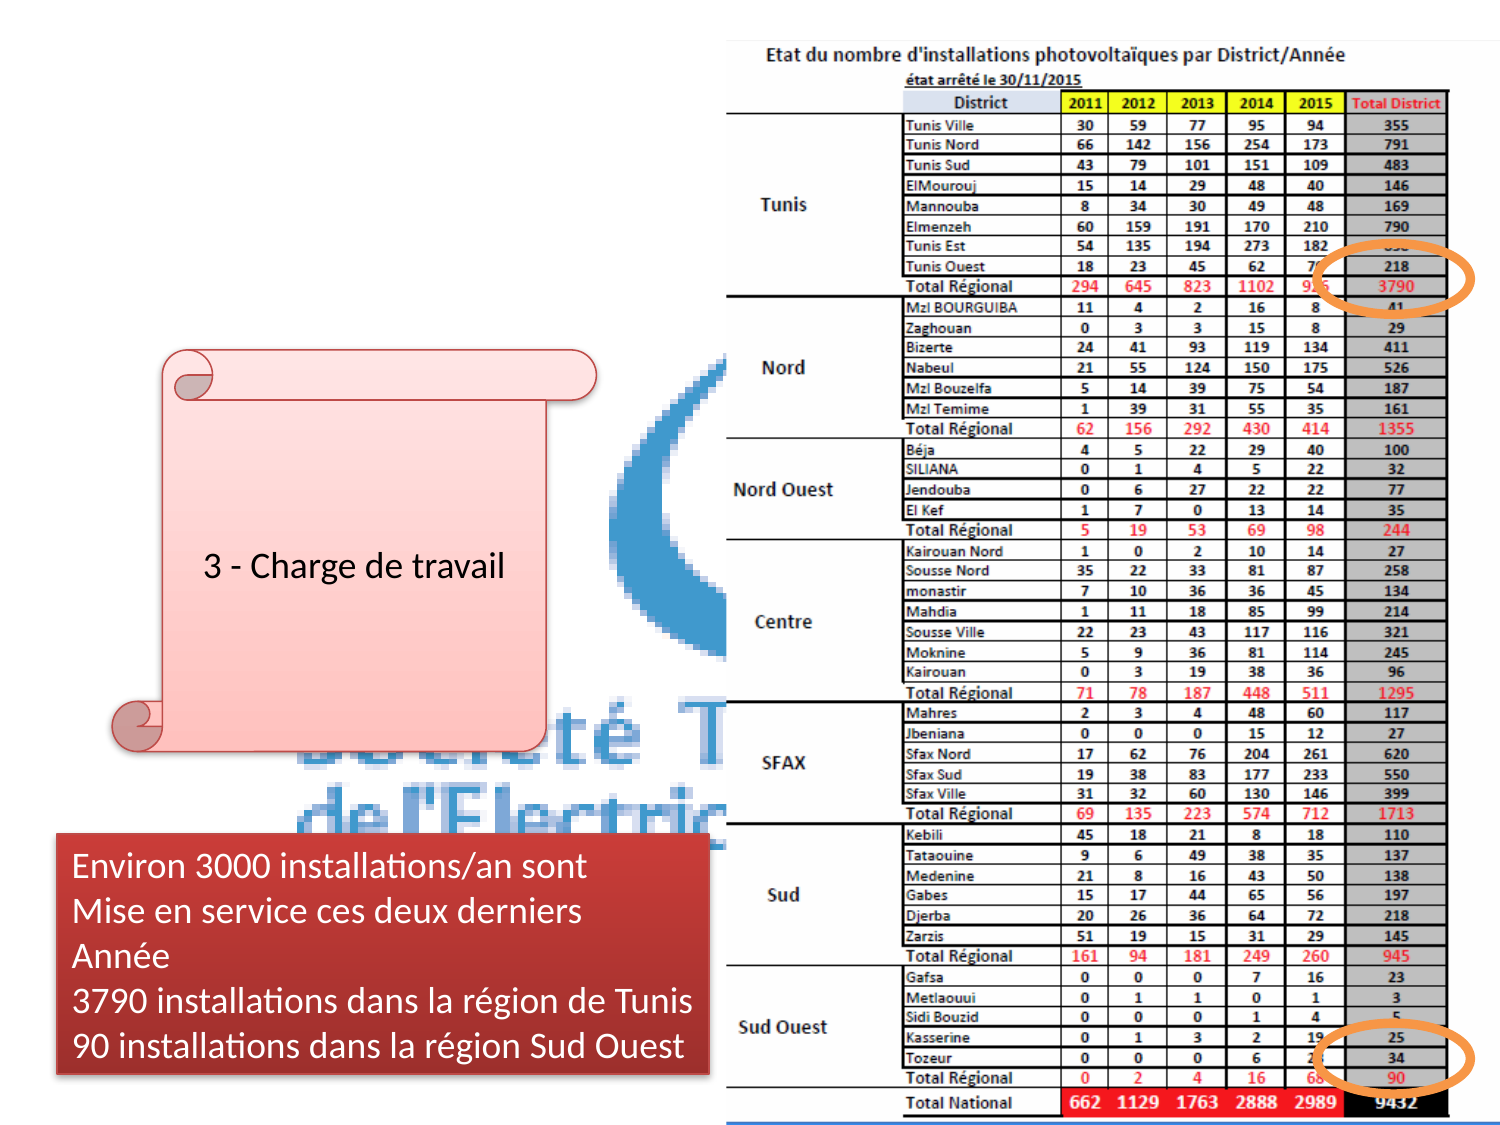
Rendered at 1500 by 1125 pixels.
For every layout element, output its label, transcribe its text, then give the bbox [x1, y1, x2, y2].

picture [726, 40, 1500, 1125]
text_box Environ 3000 installations/an sont Mise en service ces deux derniers Année 3790 installations dans la région de Tunis 90 installations dans la région Sud Ouest [56, 833, 710, 1075]
text_box 3 - Charge de travail [111, 349, 598, 753]
